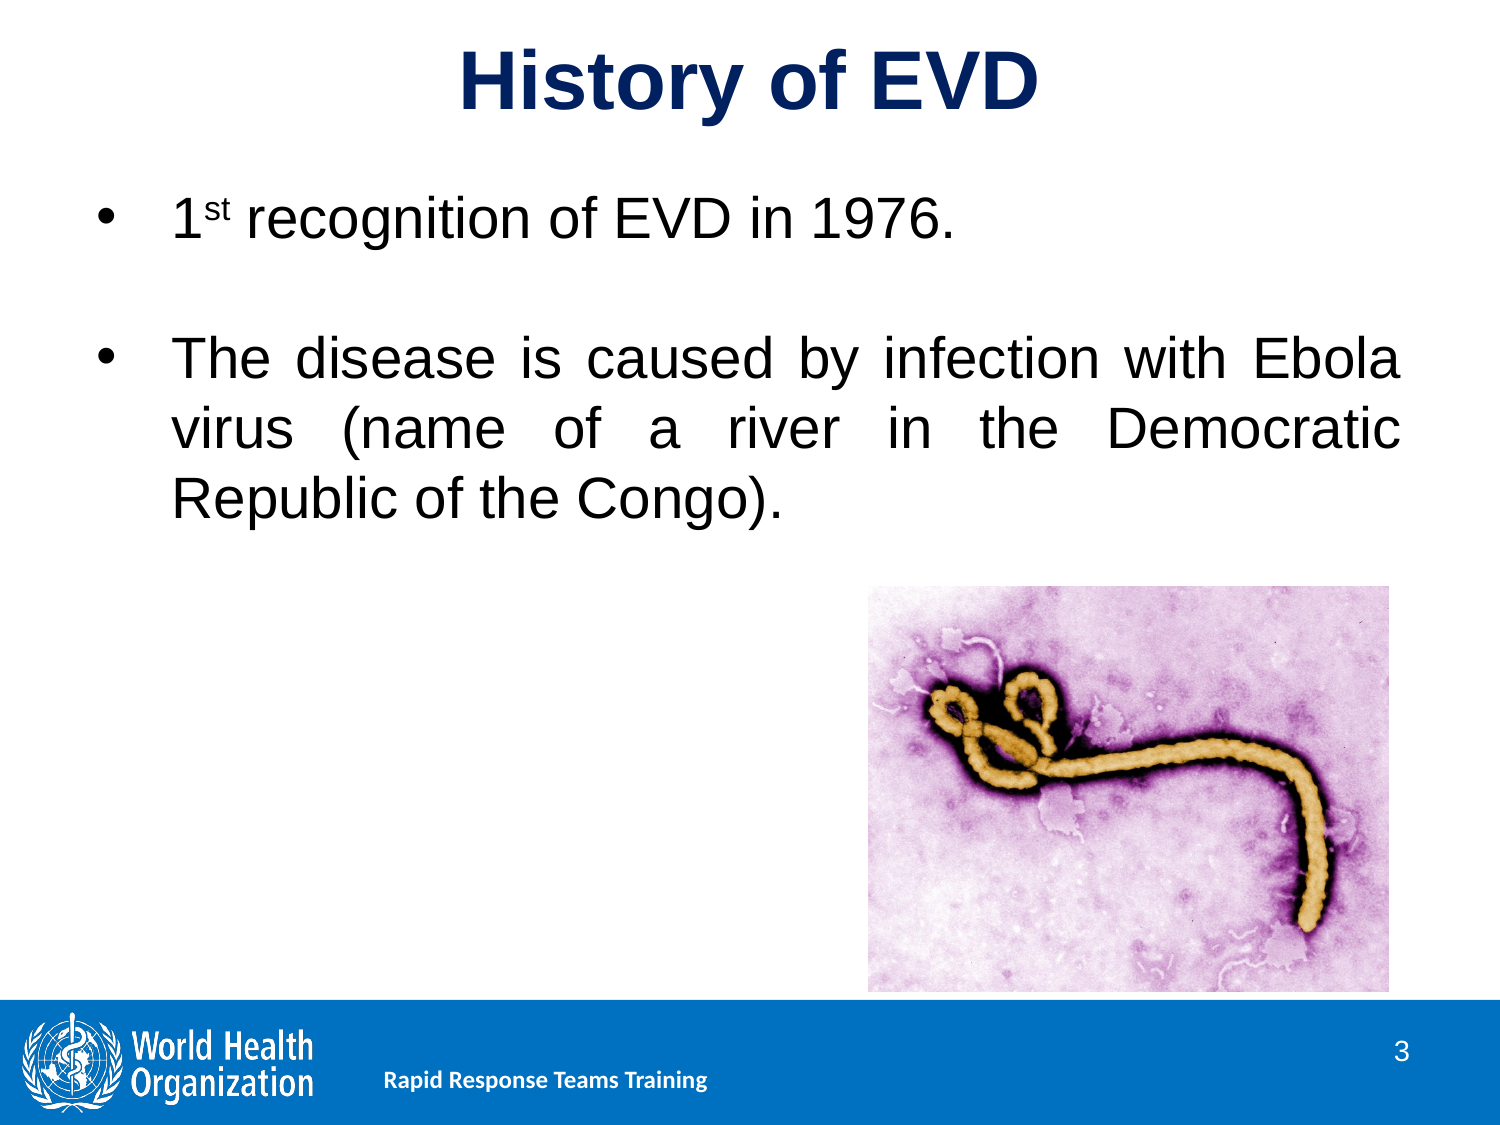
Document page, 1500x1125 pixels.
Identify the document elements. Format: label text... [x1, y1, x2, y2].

title History of EVD [0, 18, 1500, 173]
slide_number 3 [1074, 1024, 1425, 1103]
text_box 1st recognition of EVD in 1976. The disease is caused by infection with Ebola virus (name of a river in the Democratic Republic of the Congo). [81, 172, 1418, 538]
picture [21, 1012, 313, 1113]
picture [867, 585, 1389, 992]
